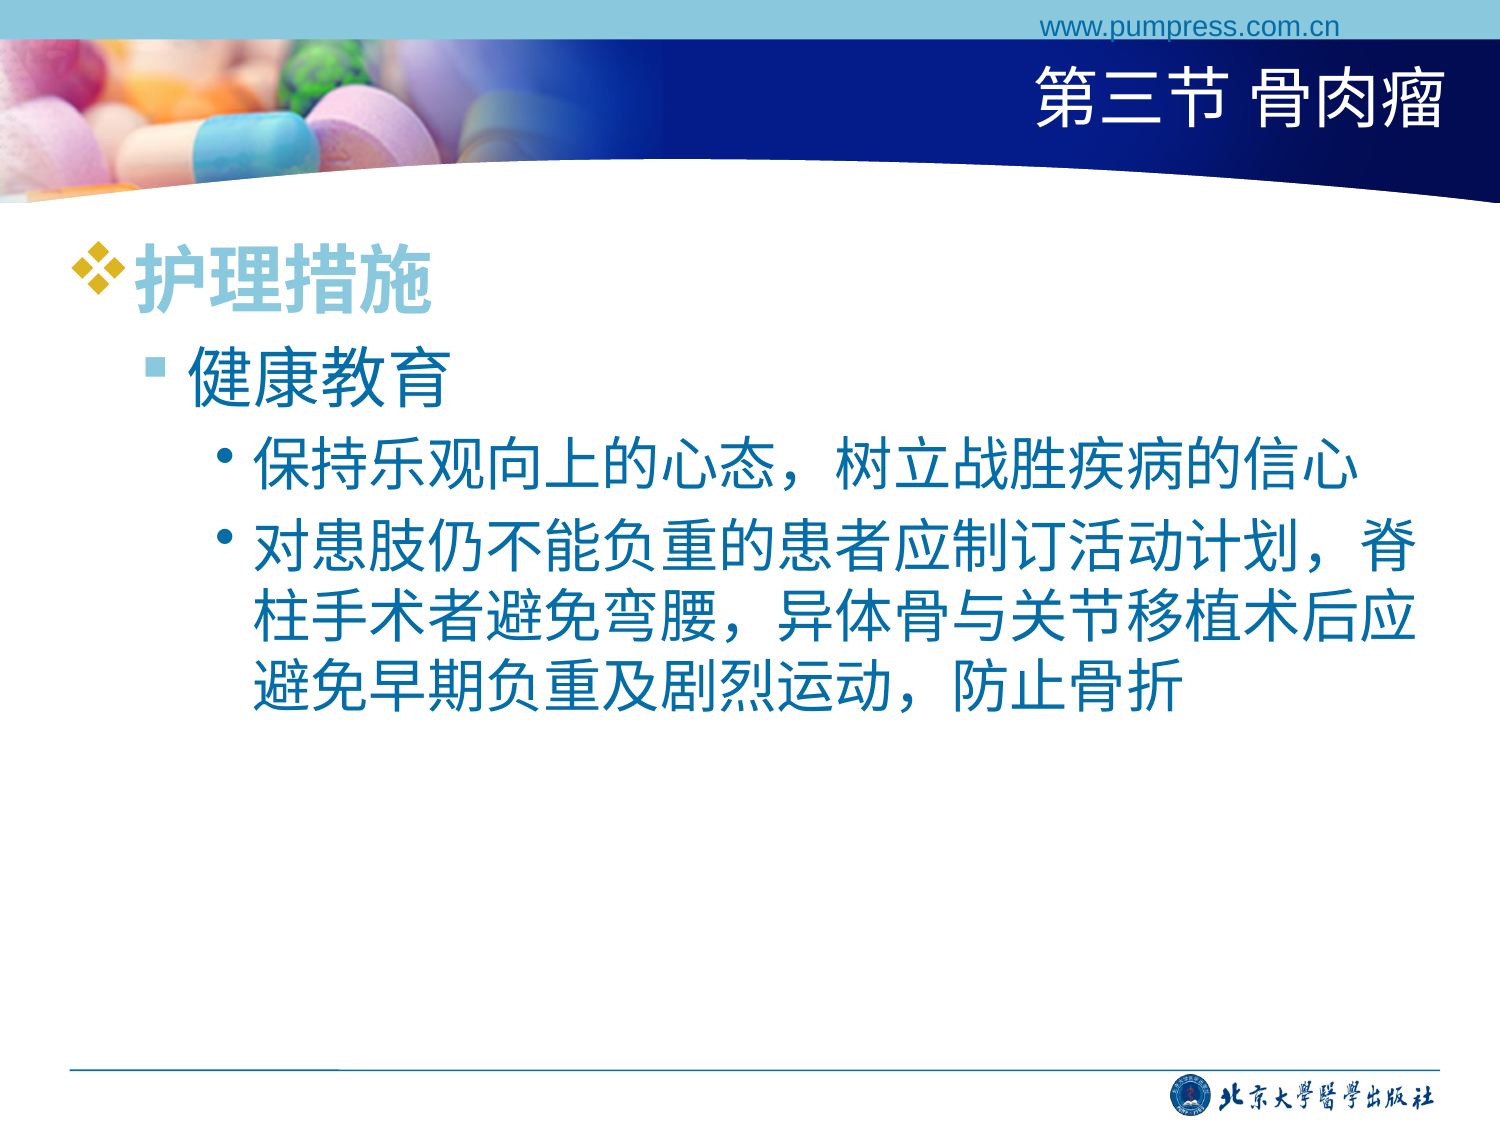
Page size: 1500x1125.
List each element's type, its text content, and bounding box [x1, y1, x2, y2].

picture [1170, 1074, 1436, 1118]
picture [0, 40, 1500, 203]
list 护理措施 健康教育 保持乐观向上的心态，树立战胜疾病的信心 对患肢仍不能负重的患者应制订活动计划，脊柱手术者避免弯腰，异体骨与关节移植术后应避免早期负重及剧烈运动，防止骨折 [49, 224, 1463, 1026]
title 第三节 骨肉瘤 [137, 49, 1463, 143]
slide_number www.pumpress.com.cn [1025, 0, 1463, 38]
